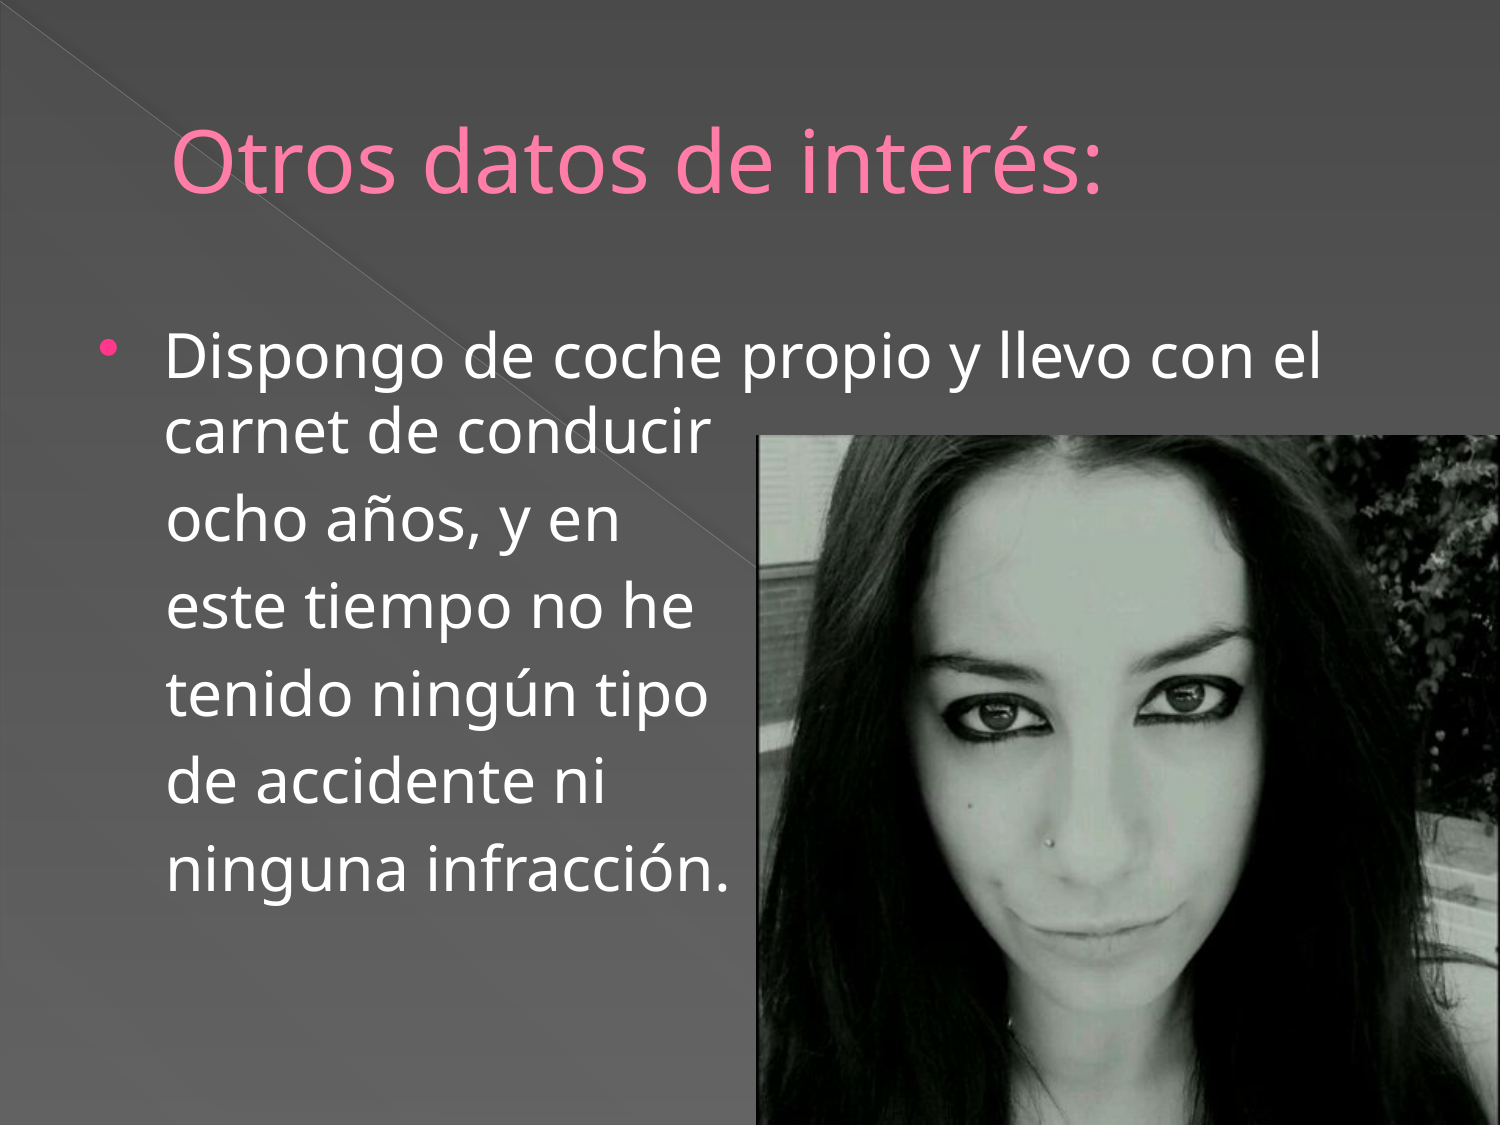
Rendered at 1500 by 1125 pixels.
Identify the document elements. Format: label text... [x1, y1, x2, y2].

title Otros datos de interés: [75, 43, 1425, 274]
picture [755, 435, 1500, 1125]
list Dispongo de coche propio y llevo con el carnet de conducir ocho años, y en este tiempo no he tenido ningún tipo de accidente ni ninguna infracción. [75, 308, 1425, 1059]
